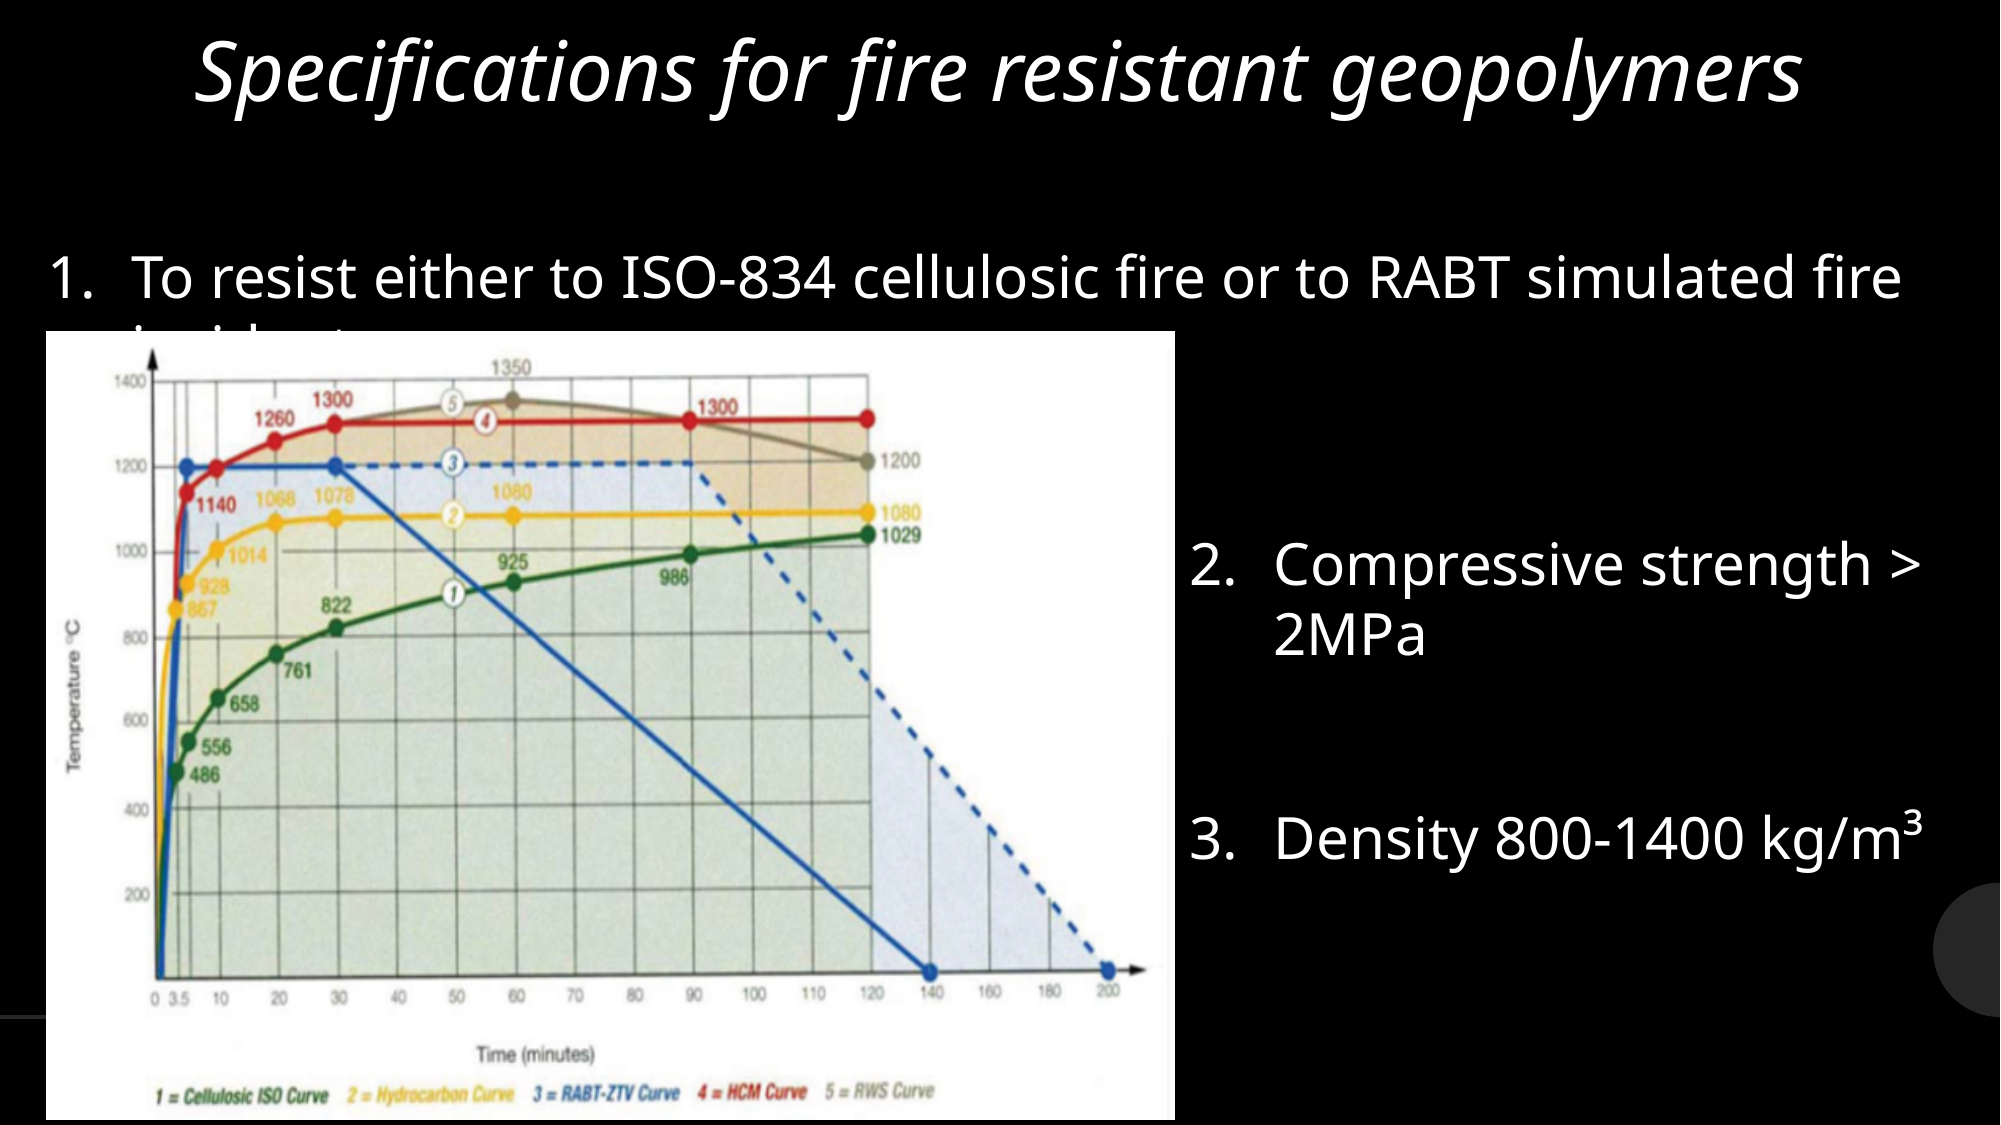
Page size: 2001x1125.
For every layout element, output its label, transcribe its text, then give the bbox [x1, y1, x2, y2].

text_box Specifications for fire resistant geopolymers [0, 3, 2000, 147]
text_box Density 800-1400 kg/m³ [1175, 793, 2000, 879]
text_box To resist either to ISO-834 cellulosic fire or to RABT simulated fire incidents [32, 233, 2000, 388]
picture [46, 331, 1175, 1120]
text_box Compressive strength > 2MPa [1175, 519, 2000, 675]
